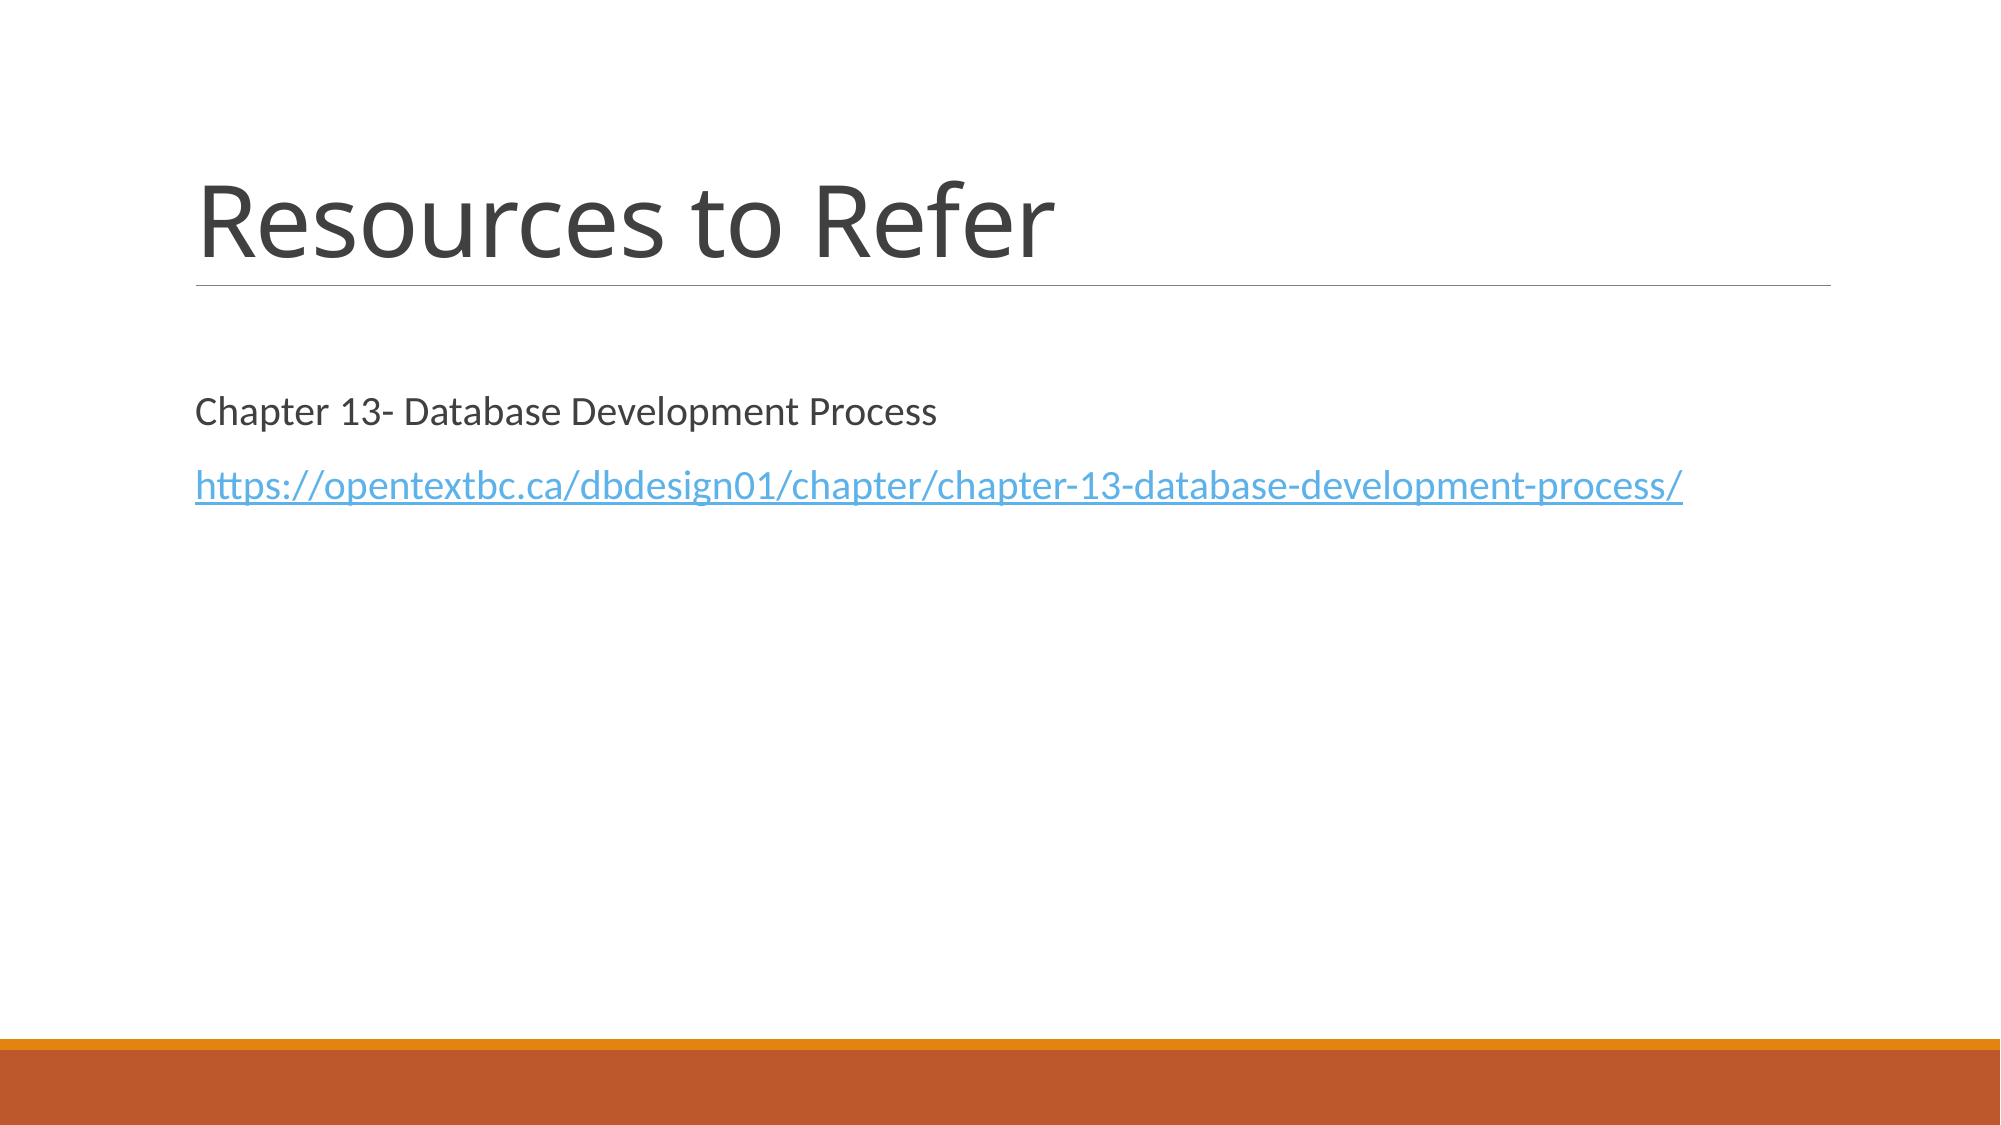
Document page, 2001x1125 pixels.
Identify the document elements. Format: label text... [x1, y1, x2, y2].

title Resources to Refer [180, 47, 1830, 285]
list Chapter 13- Database Development Process https://opentextbc.ca/dbdesign01/chapter/chapter-13-database-development-process/ [180, 302, 1830, 963]
